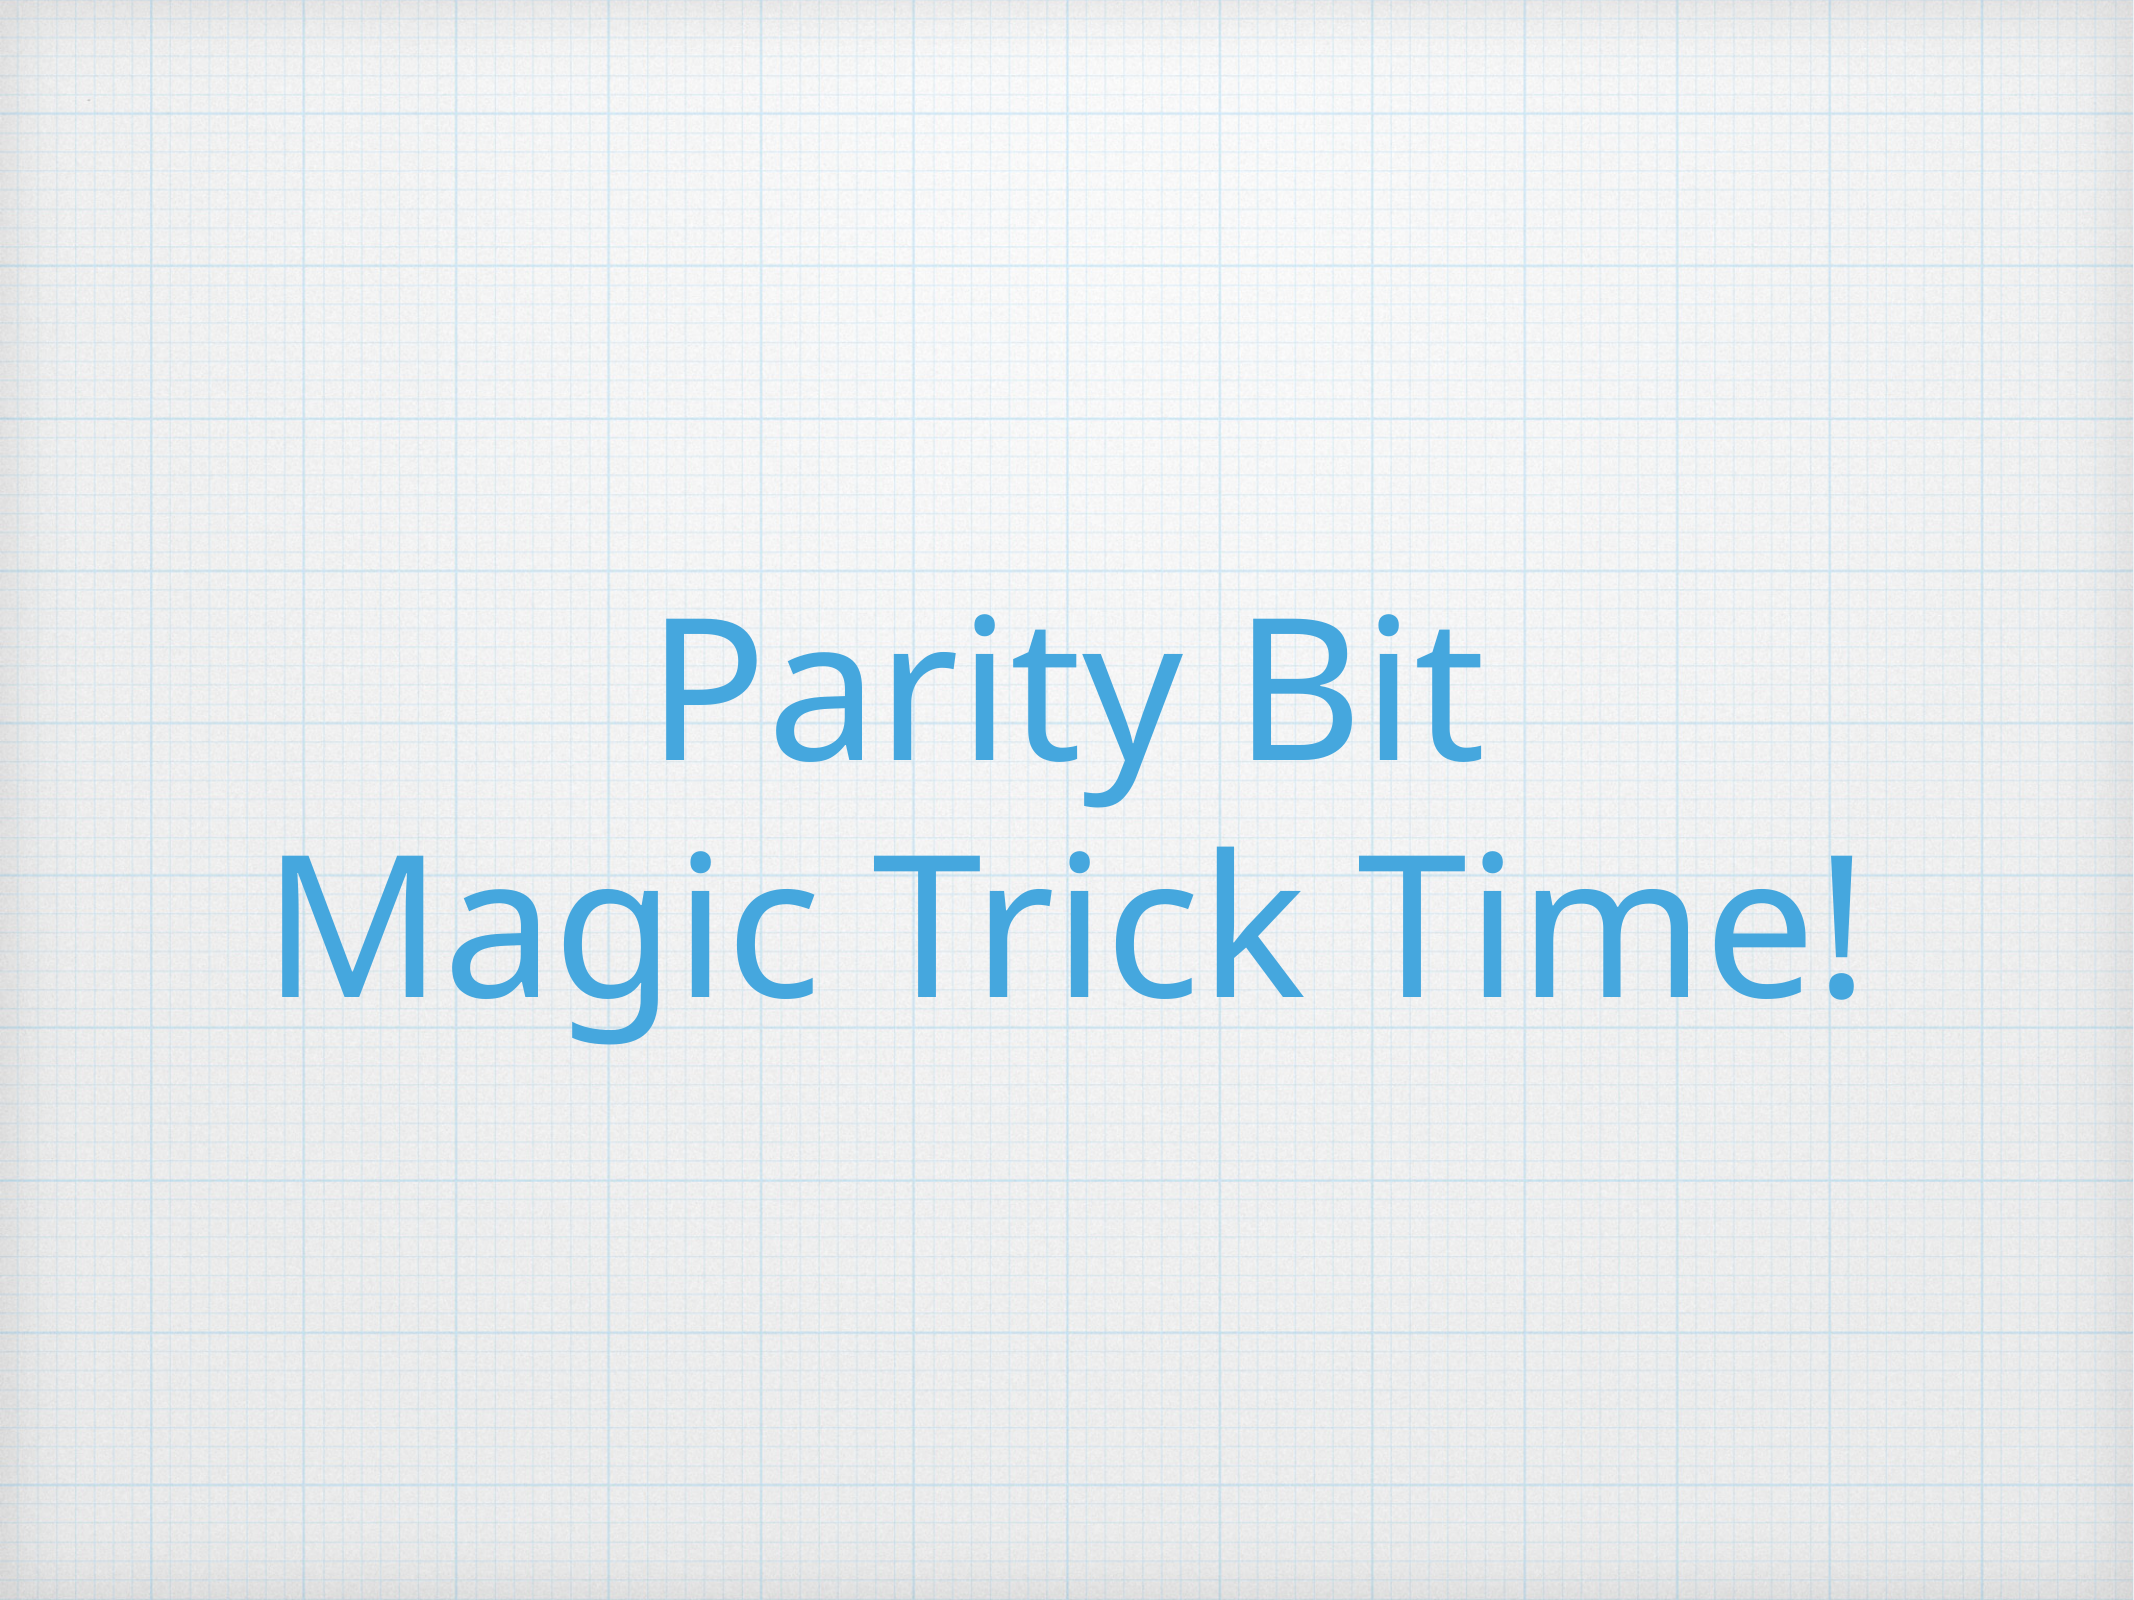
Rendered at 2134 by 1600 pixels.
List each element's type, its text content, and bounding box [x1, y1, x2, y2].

title Parity Bit Magic Trick Time! [207, 466, 1926, 1134]
picture [0, 0, 2134, 1600]
